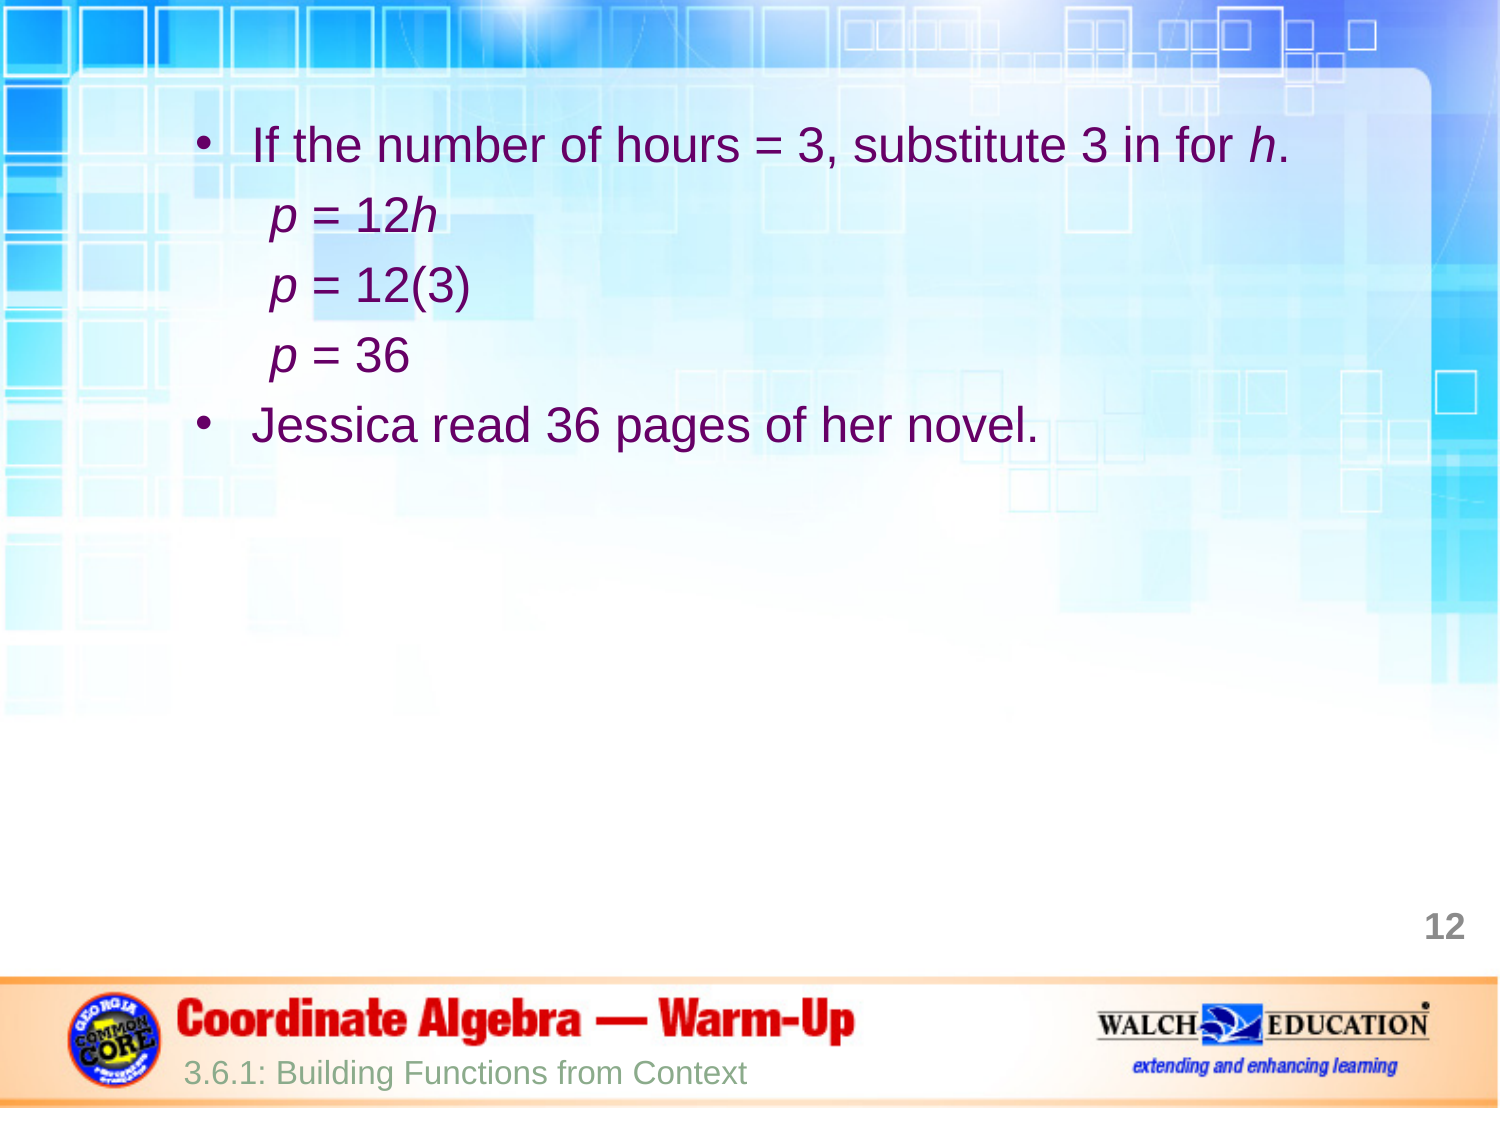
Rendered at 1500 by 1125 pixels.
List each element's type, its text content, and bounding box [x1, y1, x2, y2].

footer 3.6.1: Building Functions from Context [168, 1048, 1067, 1094]
picture [0, 0, 1500, 1108]
slide_number 12 [1361, 901, 1481, 949]
subtitle If the number of hours = 3, substitute 3 in for h. p = 12h p = 12(3) p = 36 Jessica read 36 pages of her novel. [105, 105, 1394, 925]
